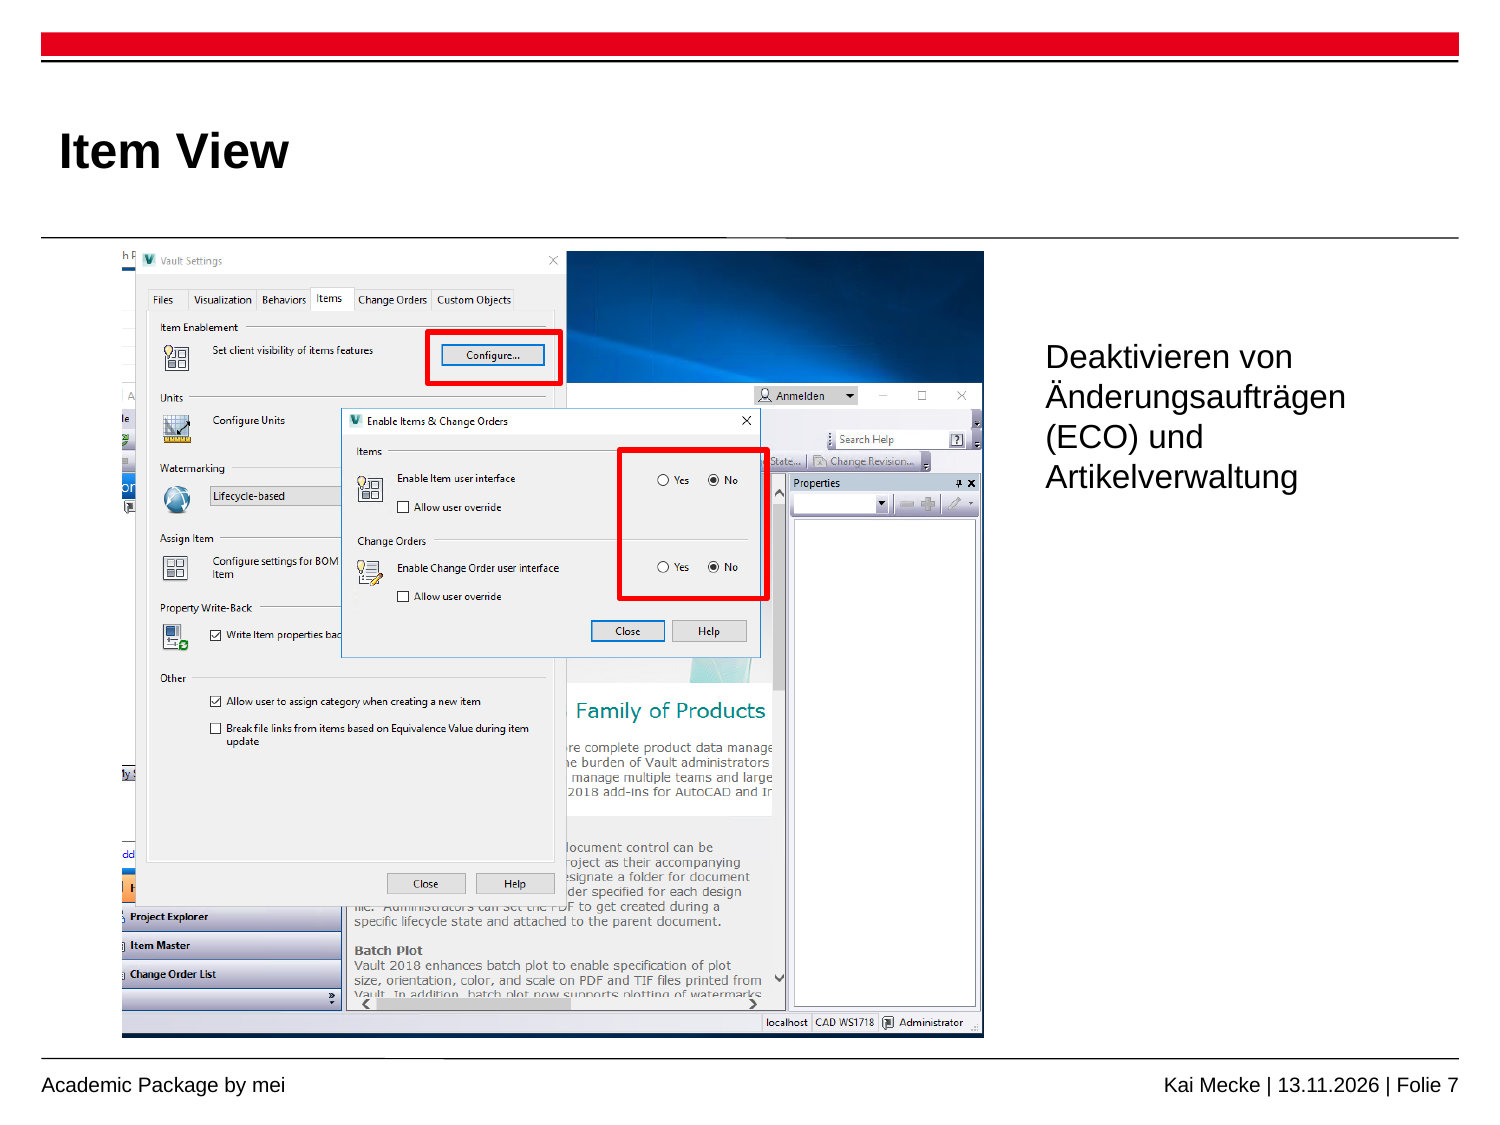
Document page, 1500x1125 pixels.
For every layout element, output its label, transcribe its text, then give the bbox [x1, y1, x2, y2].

footer Kai Mecke | 21.11.2017 | Folie 7 [1084, 1071, 1459, 1106]
text_box Deaktivieren von Änderungsaufträgen (ECO) und Artikelverwaltung [1028, 326, 1372, 727]
title Item View [58, 79, 1187, 218]
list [122, 251, 984, 1038]
